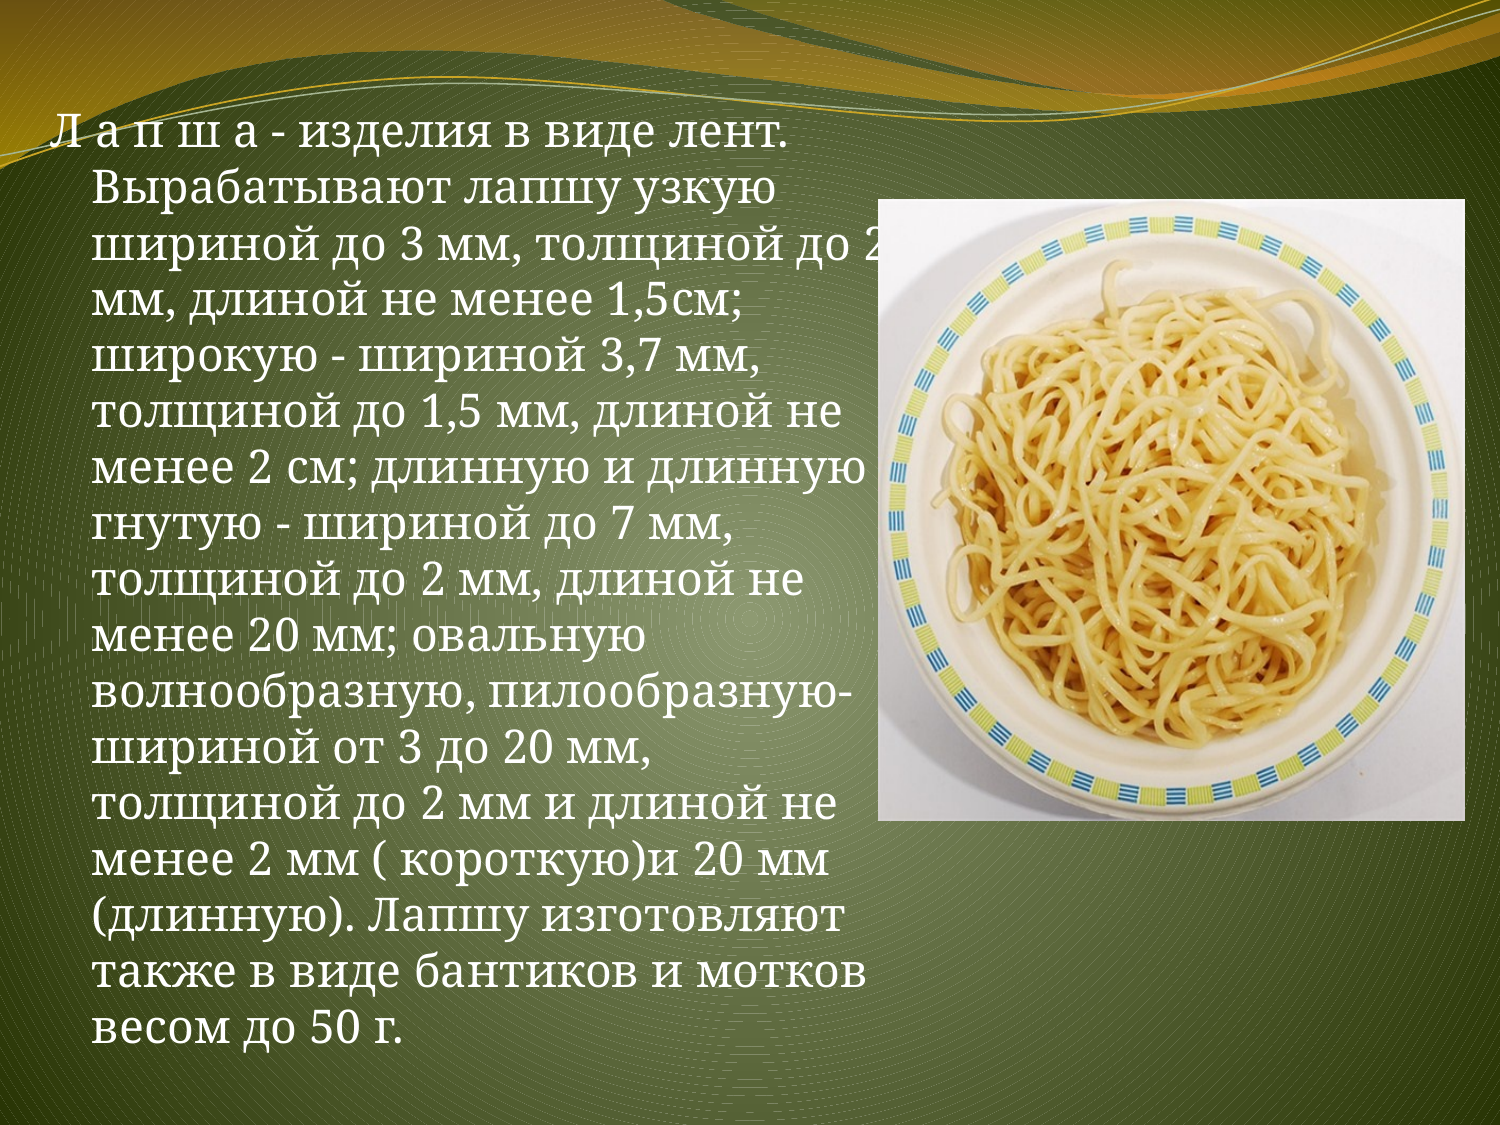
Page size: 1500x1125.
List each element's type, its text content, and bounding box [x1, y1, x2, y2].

list Л а п ш а - изделия в виде лент. Вырабатывают лапшу узкую шириной до 3 мм, толщиной до 2 мм, длиной не менее 1,5см; широкую - шириной 3,7 мм, толщиной до 1,5 мм, длиной не менее 2 см; длинную и длинную гнутую - шириной до 7 мм, толщиной до 2 мм, длиной не менее 20 мм; овальную волнообразную, пилообразную- шириной от 3 до 20 мм, толщиной до 2 мм и длиной не менее 2 мм ( короткую)и 20 мм (длинную). Лапшу изготовляют также в виде бантиков и мотков весом до 50 г. [34, 93, 926, 1079]
picture [878, 198, 1466, 821]
